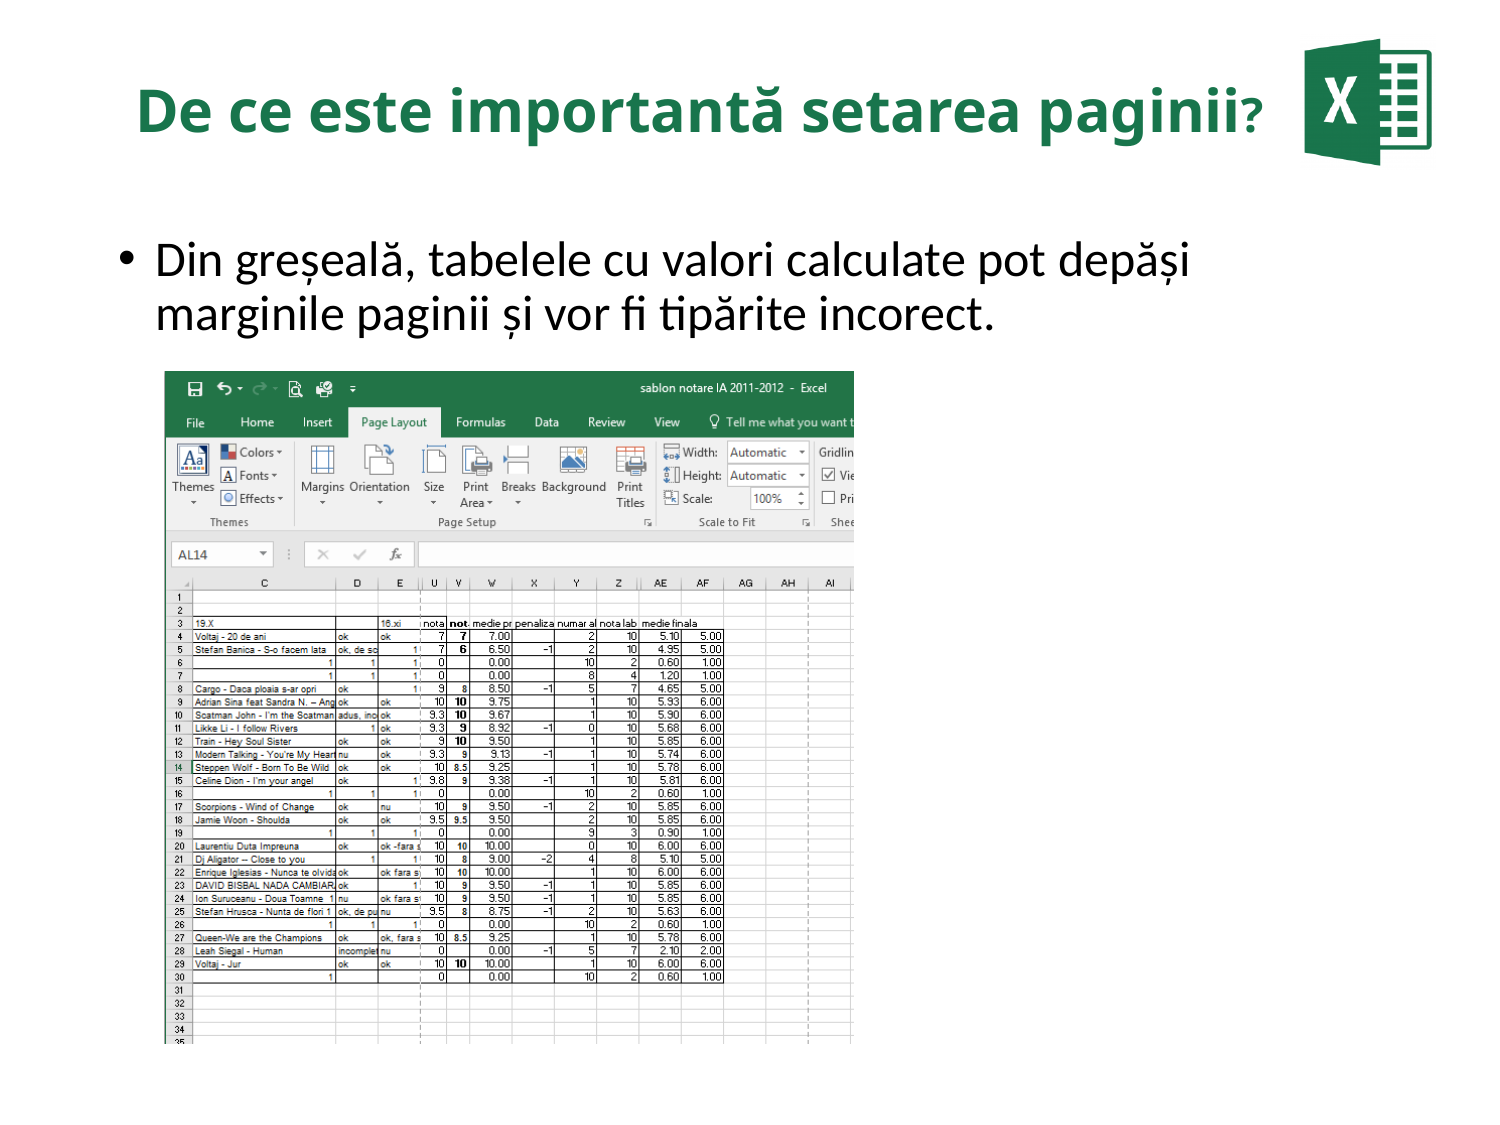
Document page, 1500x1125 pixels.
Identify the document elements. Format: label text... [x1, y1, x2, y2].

picture [164, 371, 854, 1044]
list Din greșeală, tabelele cu valori calculate pot depăși marginile paginii și vor fi tipărite incorect. [103, 225, 1397, 1063]
title De ce este importantă setarea paginii? [103, 59, 1279, 168]
picture [1300, 34, 1436, 170]
